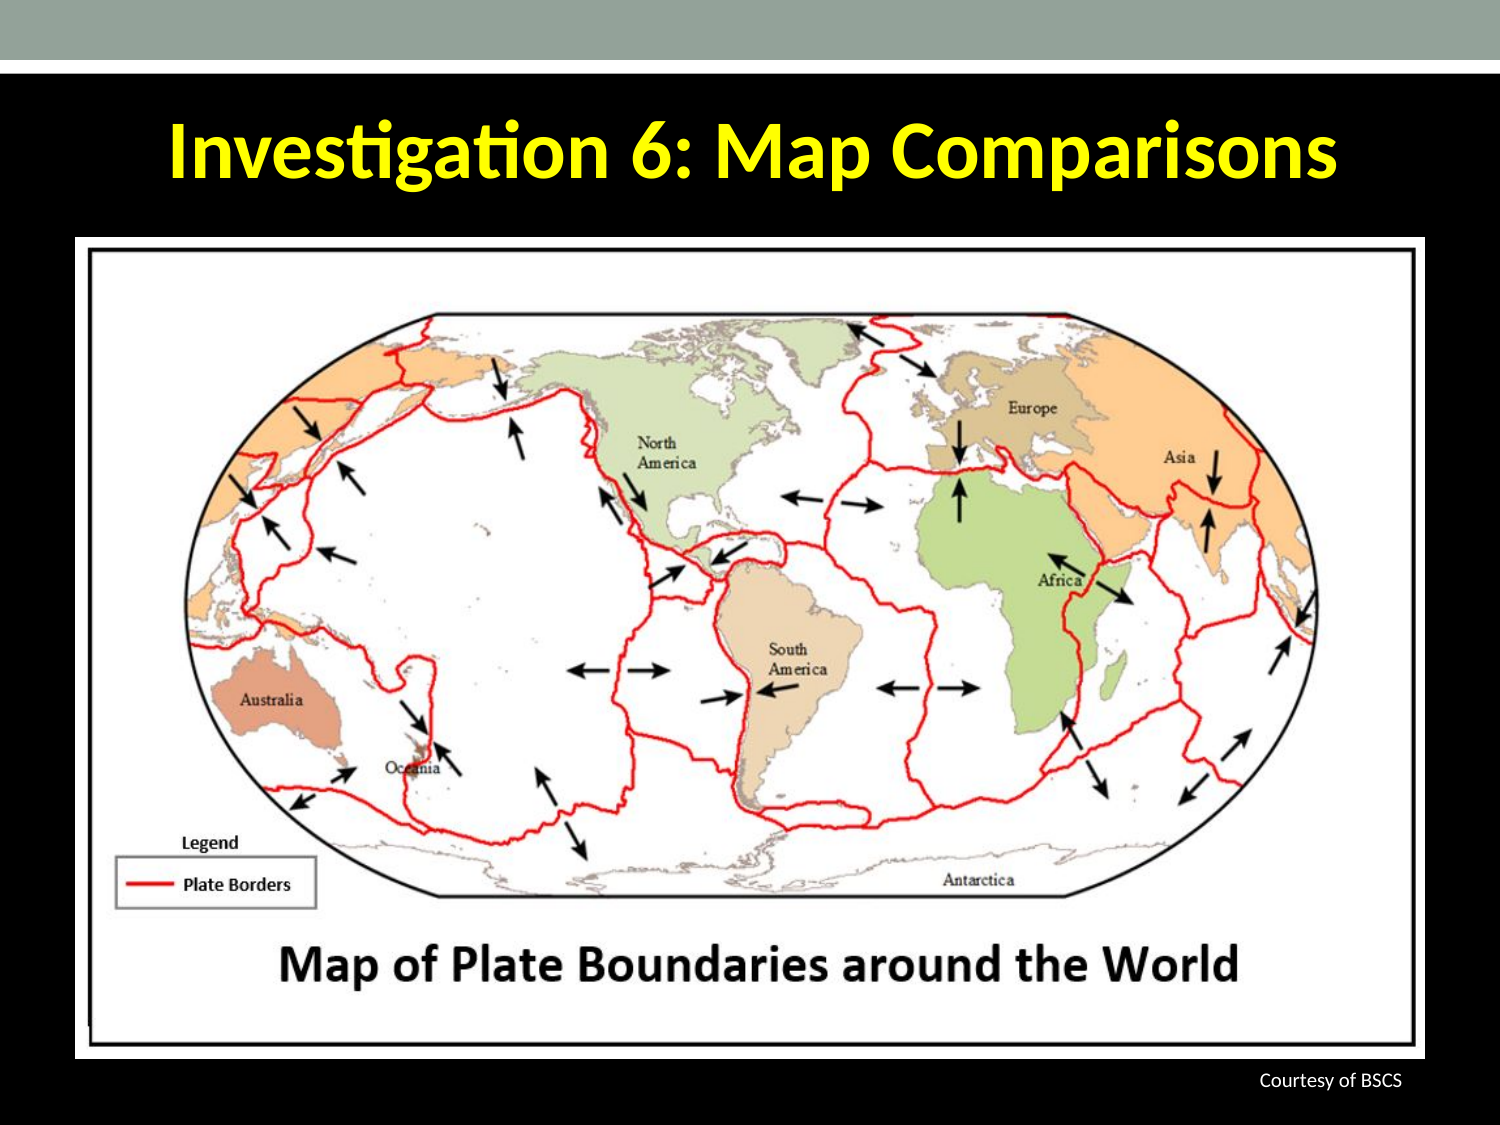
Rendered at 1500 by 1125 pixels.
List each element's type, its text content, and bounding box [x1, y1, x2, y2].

text_box Investigation 6: Map Comparisons [153, 87, 1355, 203]
text_box Courtesy of BSCS [1245, 1066, 1418, 1100]
picture [74, 237, 1426, 1059]
